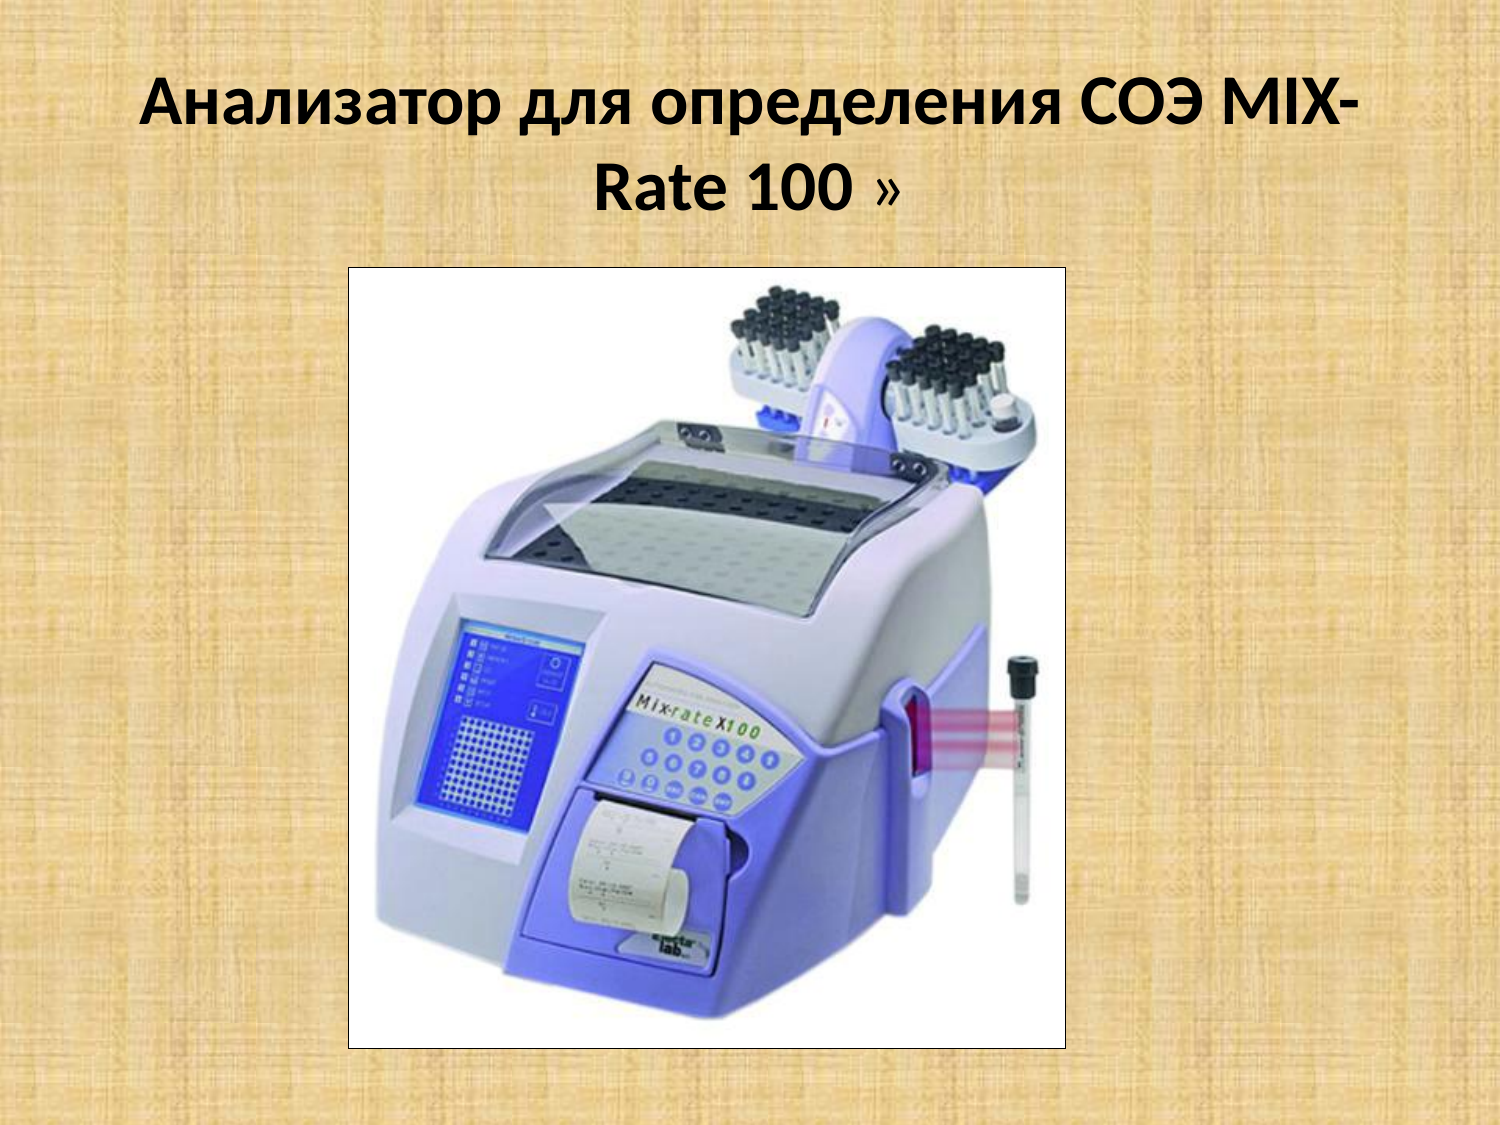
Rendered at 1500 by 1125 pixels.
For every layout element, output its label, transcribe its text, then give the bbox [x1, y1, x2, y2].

picture [0, 0, 1500, 1125]
title Анализатор для определения СОЭ MIX-Rate 100 » [75, 45, 1425, 233]
